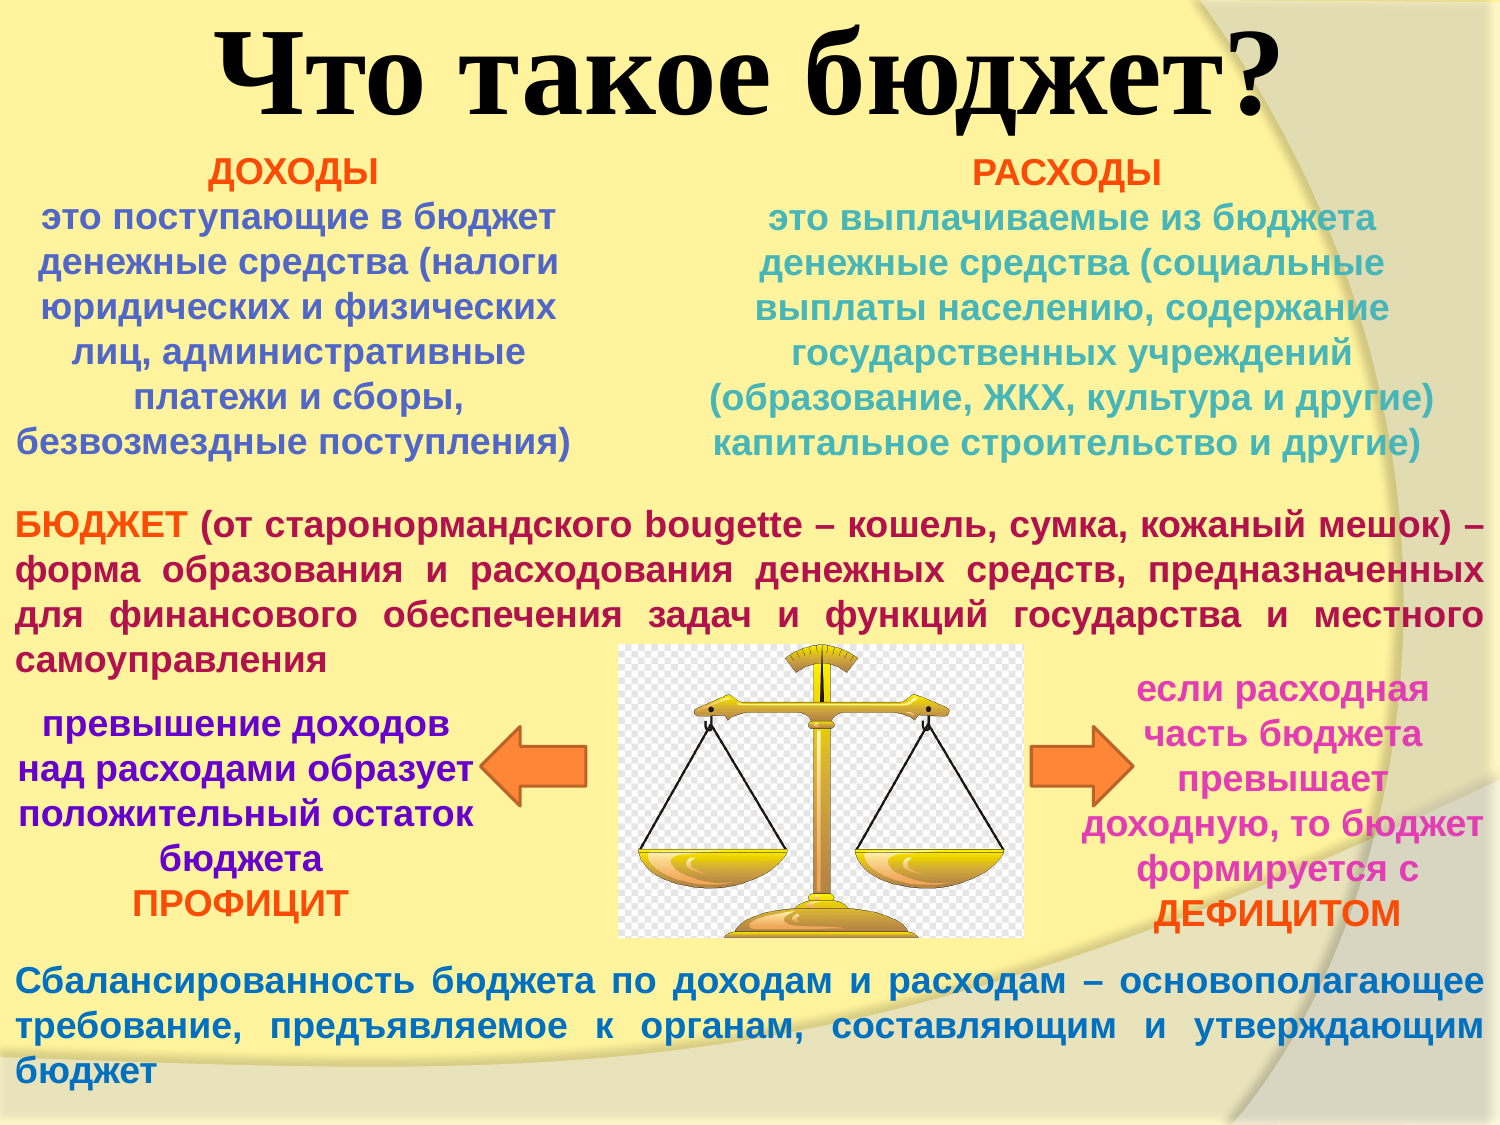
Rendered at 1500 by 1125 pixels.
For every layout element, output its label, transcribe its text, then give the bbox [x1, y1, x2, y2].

picture [618, 644, 1024, 938]
text_box БЮДЖЕТ (от старонормандского bougette – кошель, сумка, кожаный мешок) – форма образования и расходования денежных средств, предназначенных для финансового обеспечения задач и функций государства и местного самоуправления [0, 492, 1500, 687]
text_box превышение доходов над расходами образует положительный остаток бюджета ПРОФИЦИТ [0, 691, 493, 932]
text_box ДОХОДЫ это поступающие в бюджет денежные средства (налоги юридических и физических лиц, административные платежи и сборы, безвозмездные поступления) [0, 139, 599, 470]
text_box Что такое бюджет? [0, 0, 1500, 130]
text_box Сбалансированность бюджета по доходам и расходам – основополагающее требование, предъявляемое к органам, составляющим и утверждающим бюджет [0, 949, 1500, 1099]
text_box если расходная часть бюджета превышает доходную, то бюджет формируется с ДЕФИЦИТОМ [1066, 656, 1500, 941]
text_box [1034, 725, 1135, 808]
text_box РАСХОДЫ это выплачиваемые из бюджета денежные средства (социальные выплаты населению, содержание государственных учреждений (образование, ЖКХ, культура и другие) капитальное строительство и другие) [679, 140, 1465, 471]
text_box [479, 725, 588, 808]
